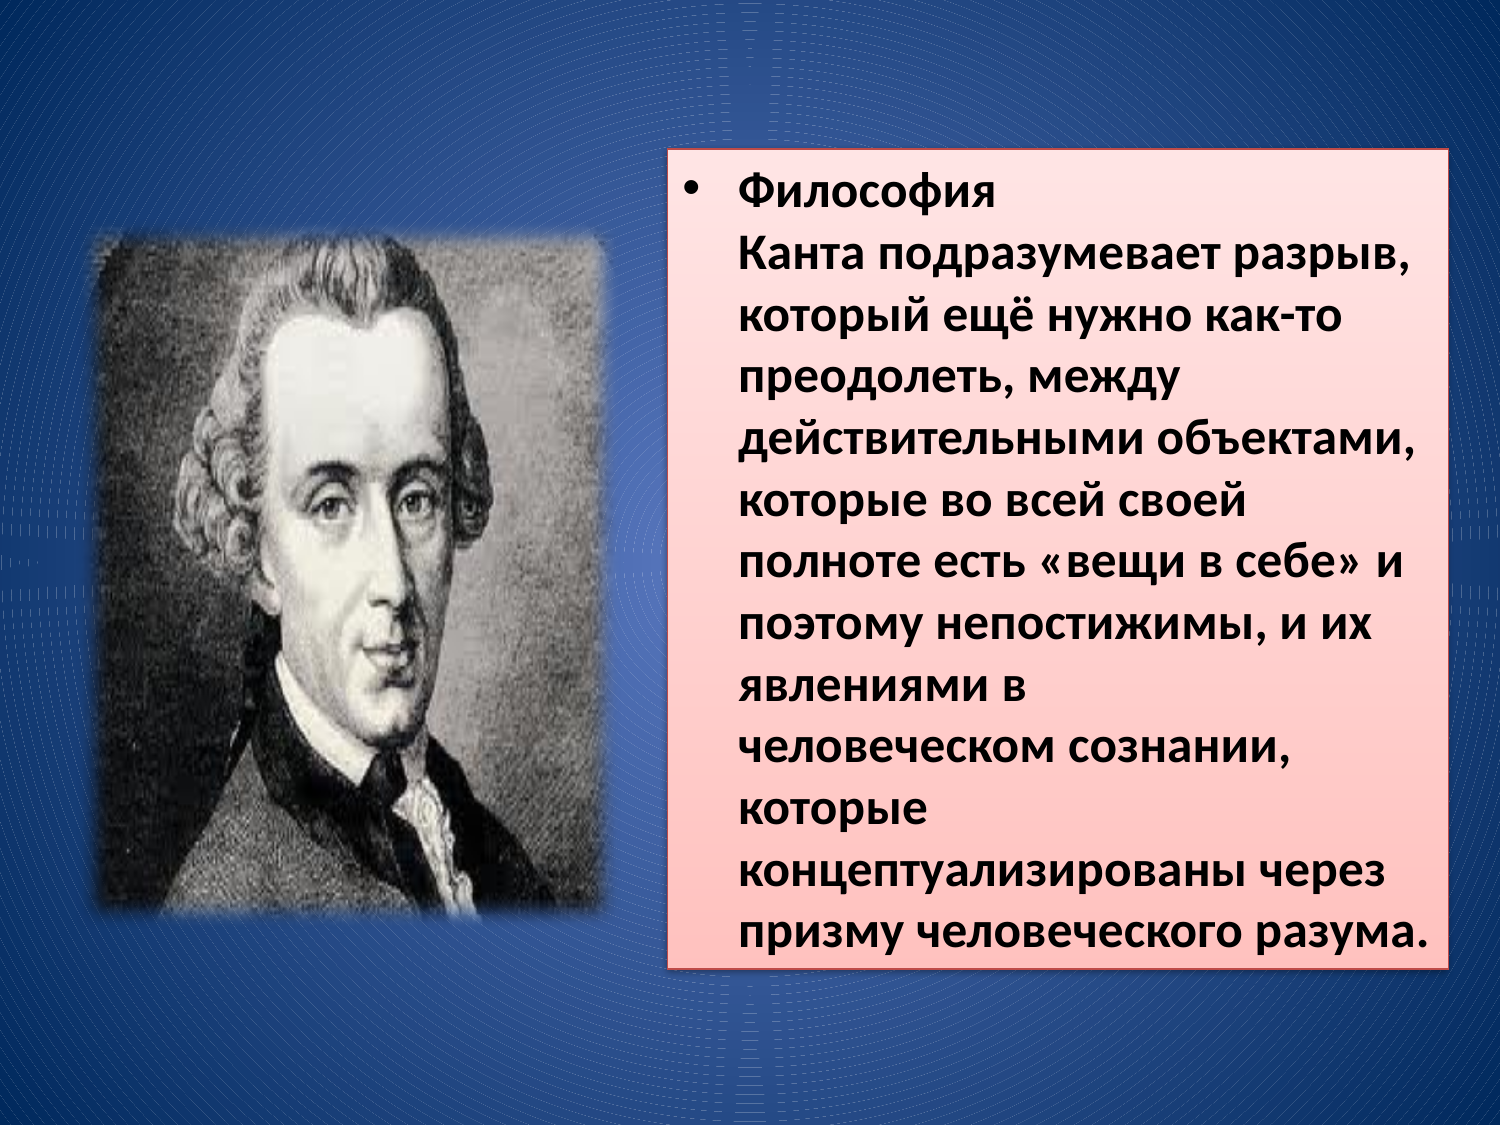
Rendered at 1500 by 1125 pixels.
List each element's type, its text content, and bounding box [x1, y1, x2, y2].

picture [76, 219, 621, 929]
list Философия Канта подразумевает разрыв, который ещё нужно как-то преодолеть, между действительными объектами, которые во всей своей полноте есть «вещи в себе» и поэтому непостижимы, и их явлениями в человеческом сознании, которые концептуализированы через призму человеческого разума. [667, 148, 1449, 970]
